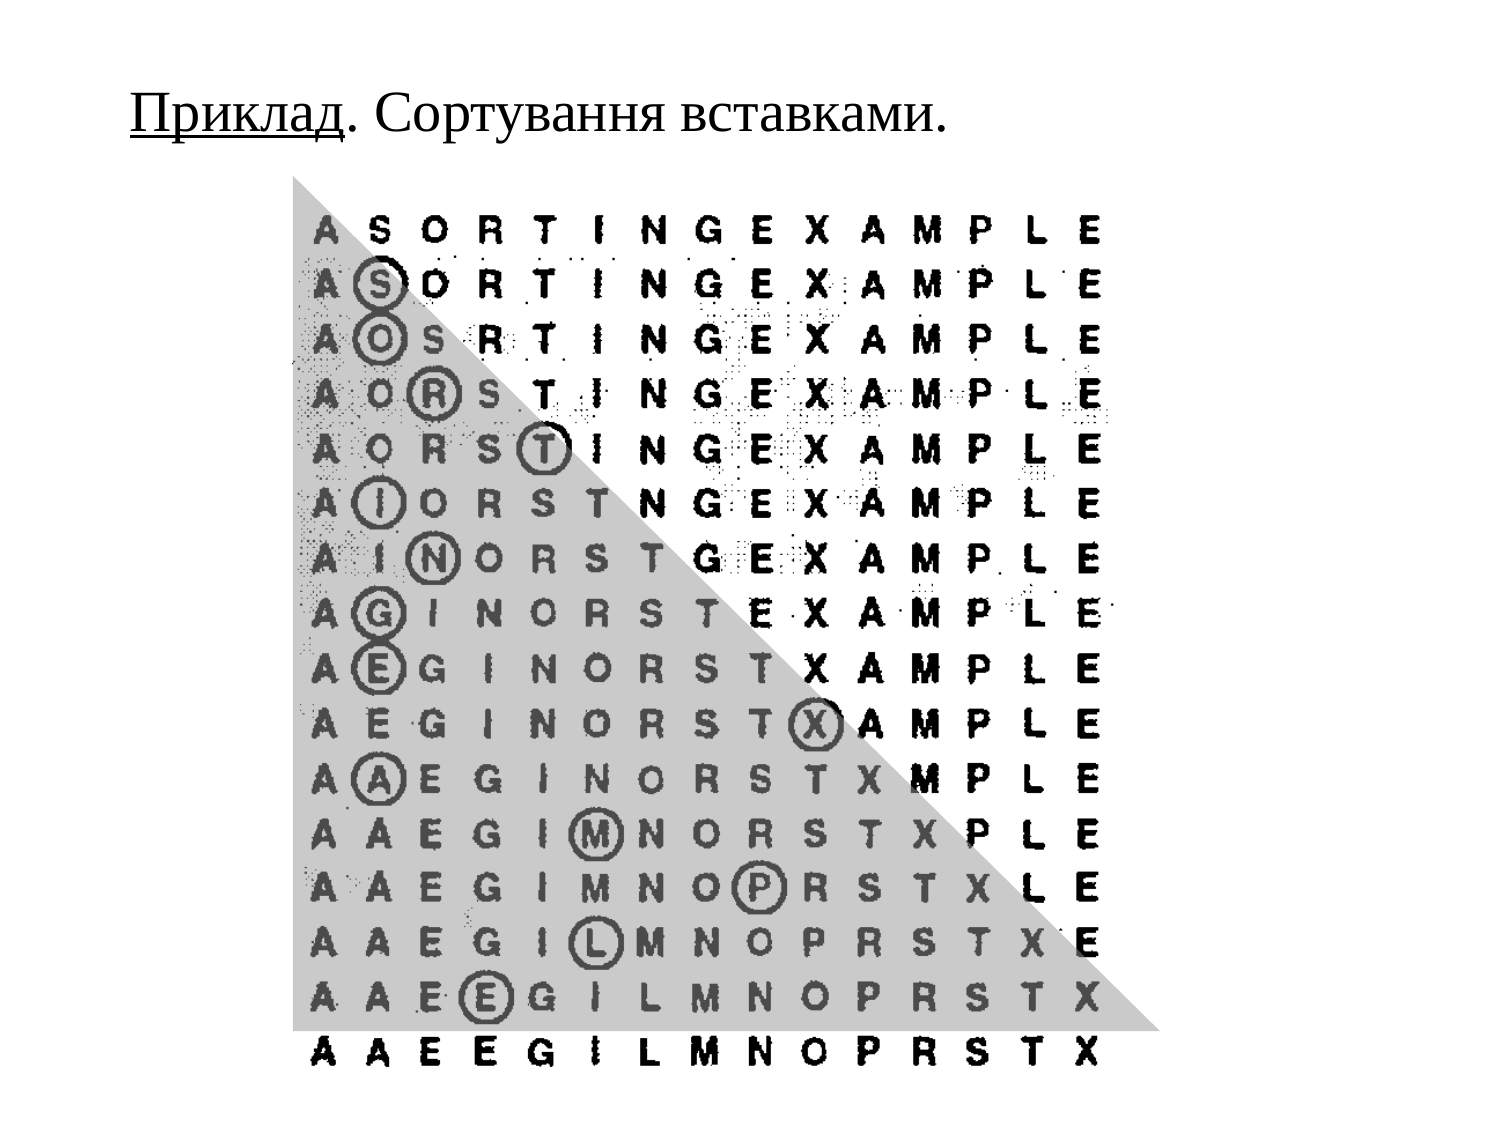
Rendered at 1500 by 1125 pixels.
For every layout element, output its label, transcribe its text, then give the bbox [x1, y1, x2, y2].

list Приклад. Сортування вставками. [0, 58, 1500, 153]
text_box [292, 175, 1161, 1090]
